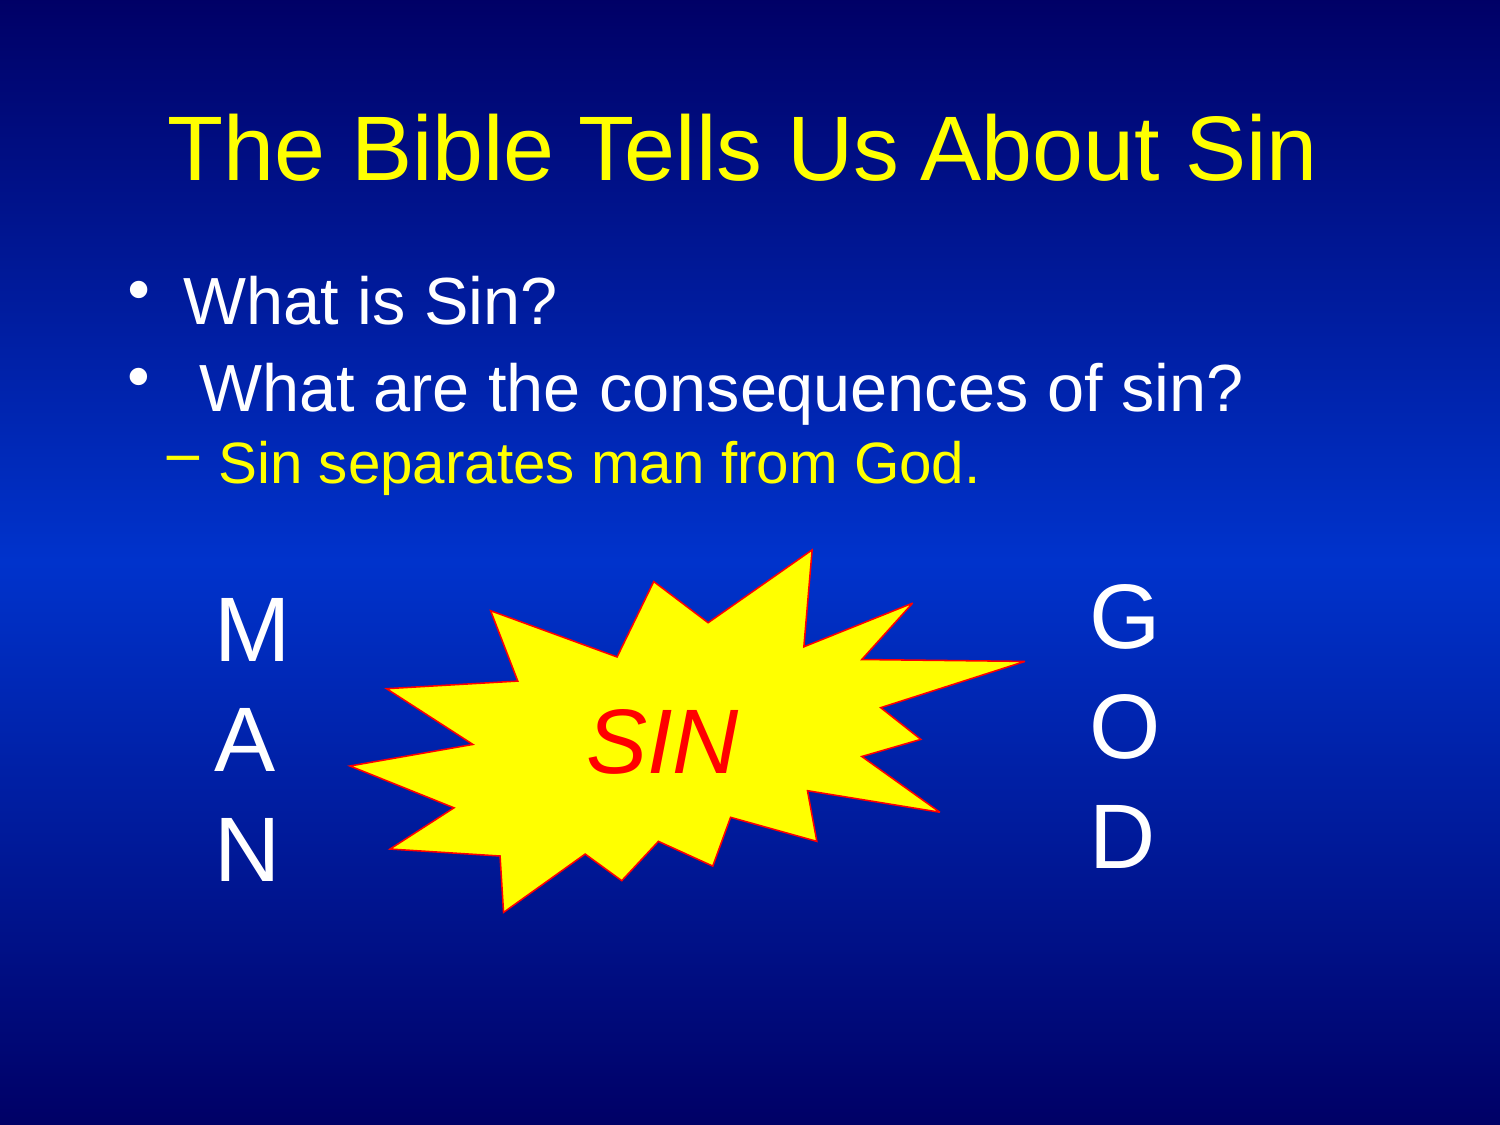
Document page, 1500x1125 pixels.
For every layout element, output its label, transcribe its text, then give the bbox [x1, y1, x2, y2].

text_box What are the consequences of sin? Sin separates man from God. [112, 337, 1413, 563]
text_box M A N [200, 563, 322, 908]
title The Bible Tells Us About Sin [50, 50, 1438, 238]
text_box SIN [349, 563, 1025, 913]
text_box G O D [1074, 563, 1197, 895]
list What is Sin? [112, 249, 1450, 338]
